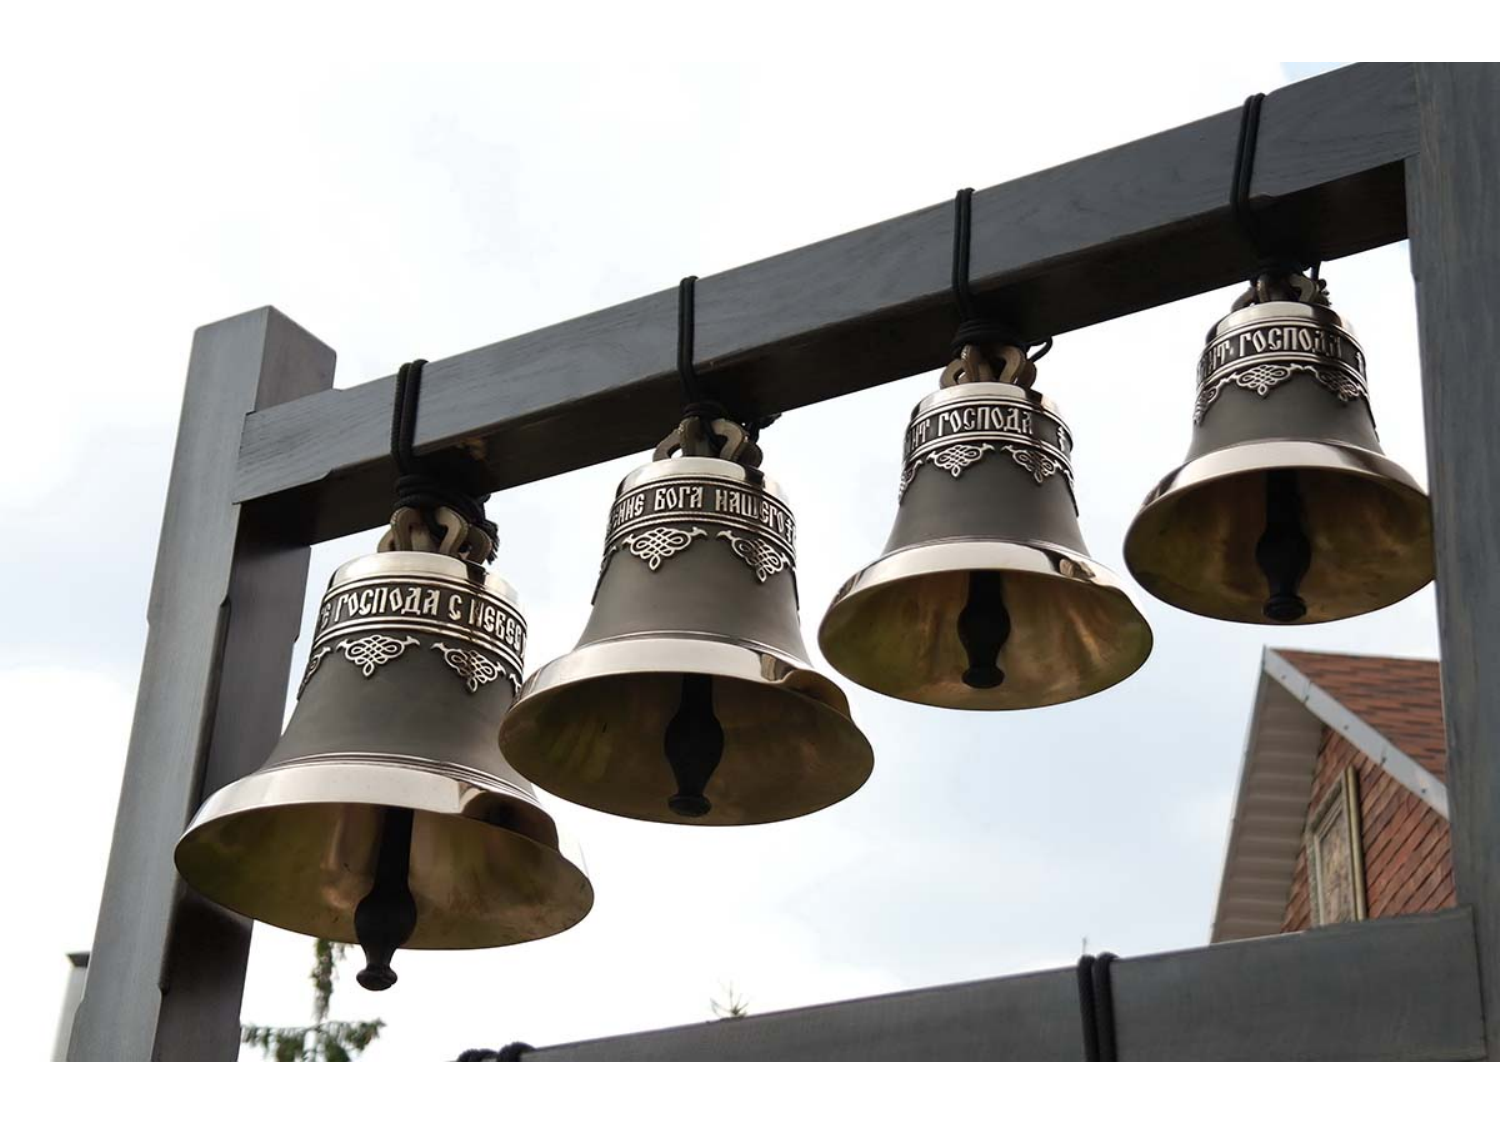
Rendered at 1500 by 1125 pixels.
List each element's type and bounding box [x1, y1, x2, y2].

picture [0, 62, 1500, 1062]
